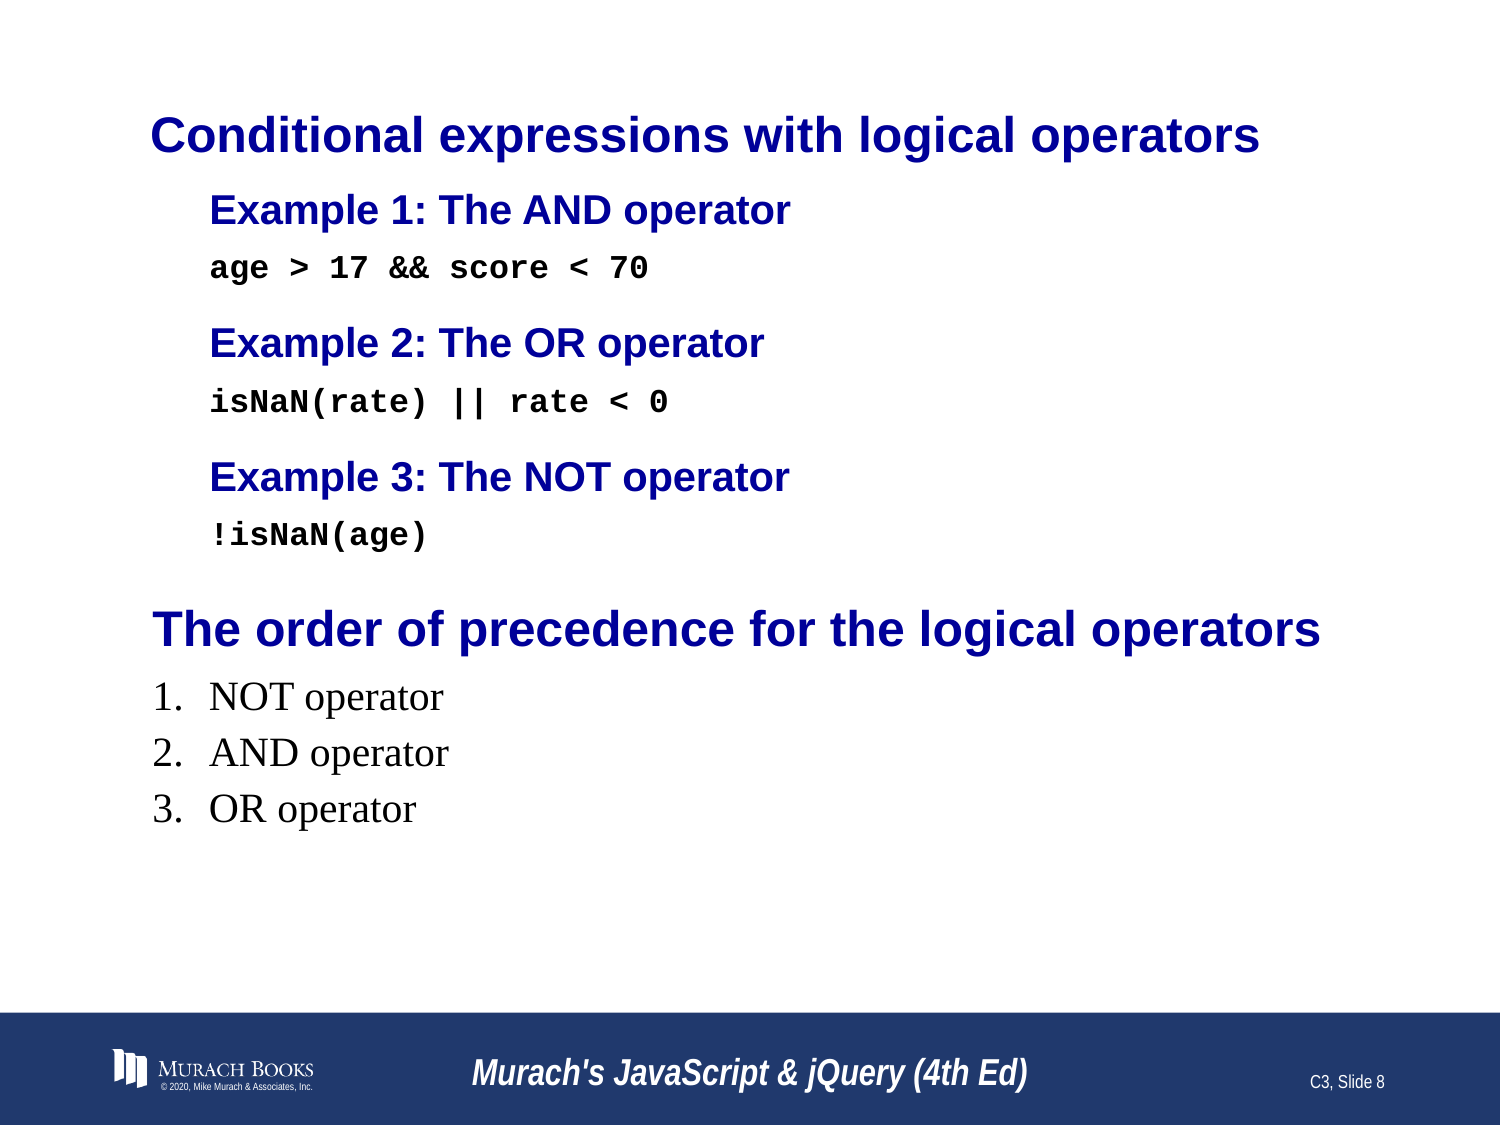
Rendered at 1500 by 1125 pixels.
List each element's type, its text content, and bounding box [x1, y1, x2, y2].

footer © 2020, Mike Murach & Associates, Inc. [12, 1025, 463, 1100]
slide_number Murach's JavaScript & jQuery (4th Ed) [463, 1025, 1050, 1100]
title Conditional expressions with logical operators [150, 102, 1350, 164]
list Example 1: The AND operator age > 17 && score < 70 Example 2: The OR operator isNaN(rate) || rate < 0 Example 3: The NOT operator !isNaN(age) The order of precedence for the logical operators NOT operator AND operator OR operator [137, 174, 1350, 975]
slide_number C3, Slide 8 [1087, 1025, 1400, 1100]
